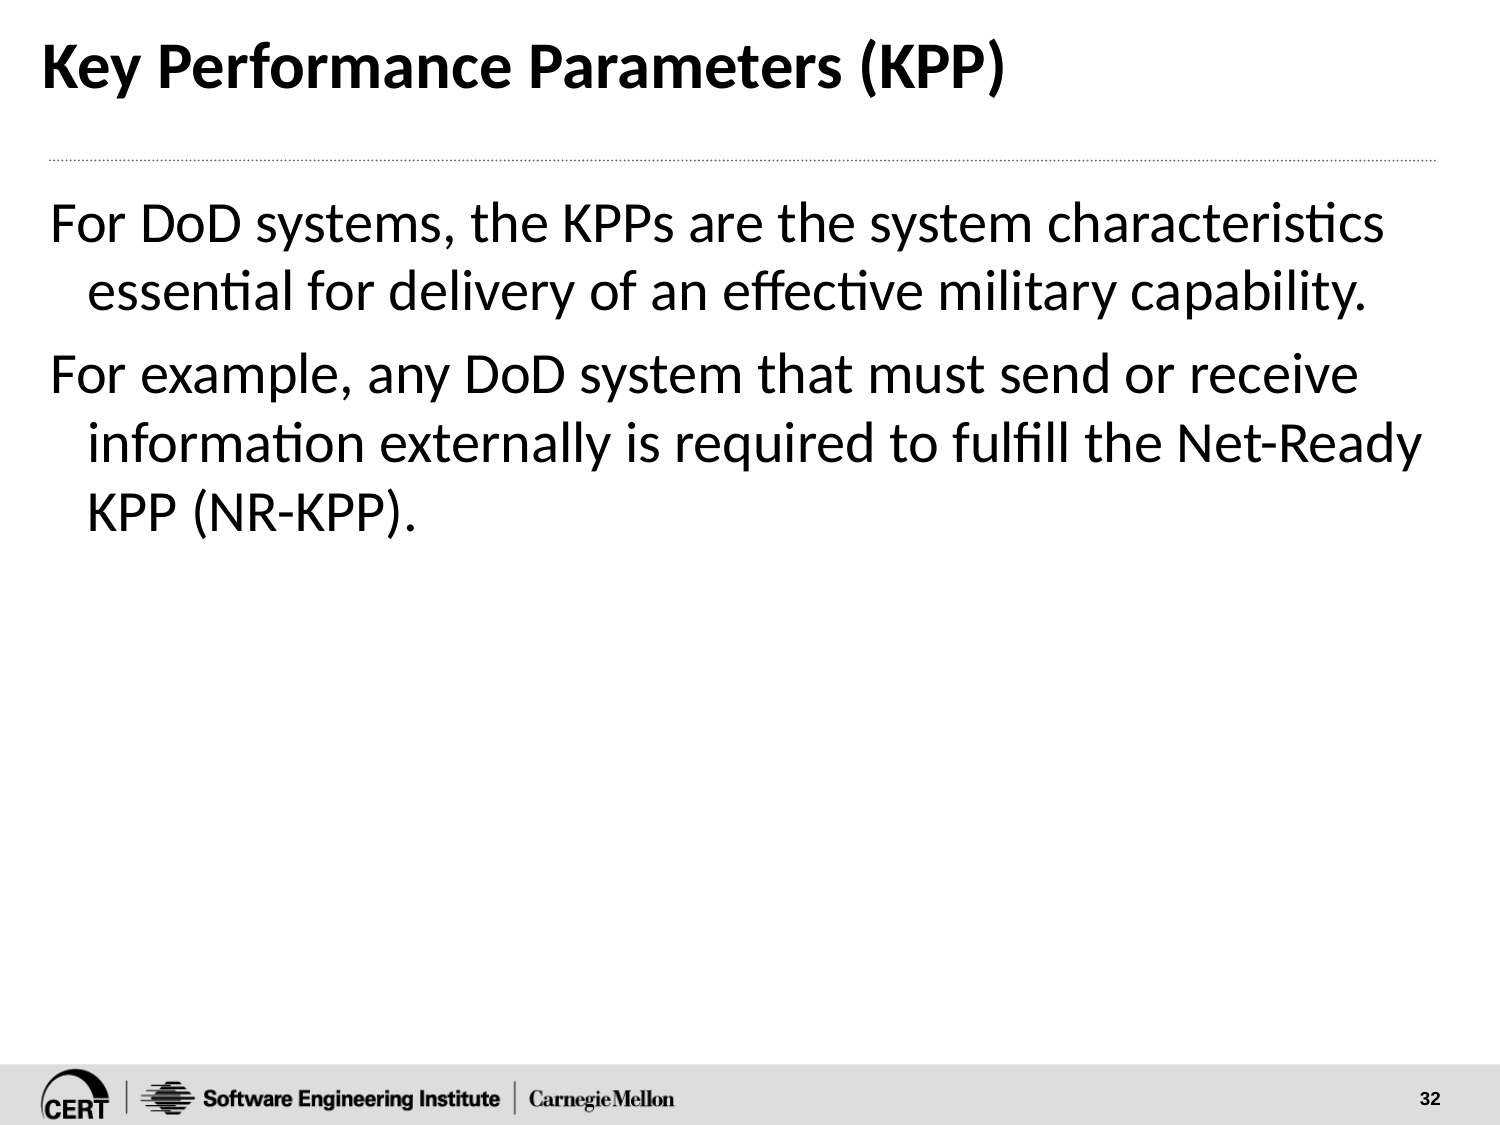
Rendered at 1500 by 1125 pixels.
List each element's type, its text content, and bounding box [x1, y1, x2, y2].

title Key Performance Parameters (KPP) [42, 37, 1434, 155]
picture [24, 1065, 688, 1125]
list For DoD systems, the KPPs are the system characteristics essential for delivery of an effective military capability. For example, any DoD system that must send or receive information externally is required to fulfill the Net-Ready KPP (NR-KPP). [49, 187, 1438, 1001]
